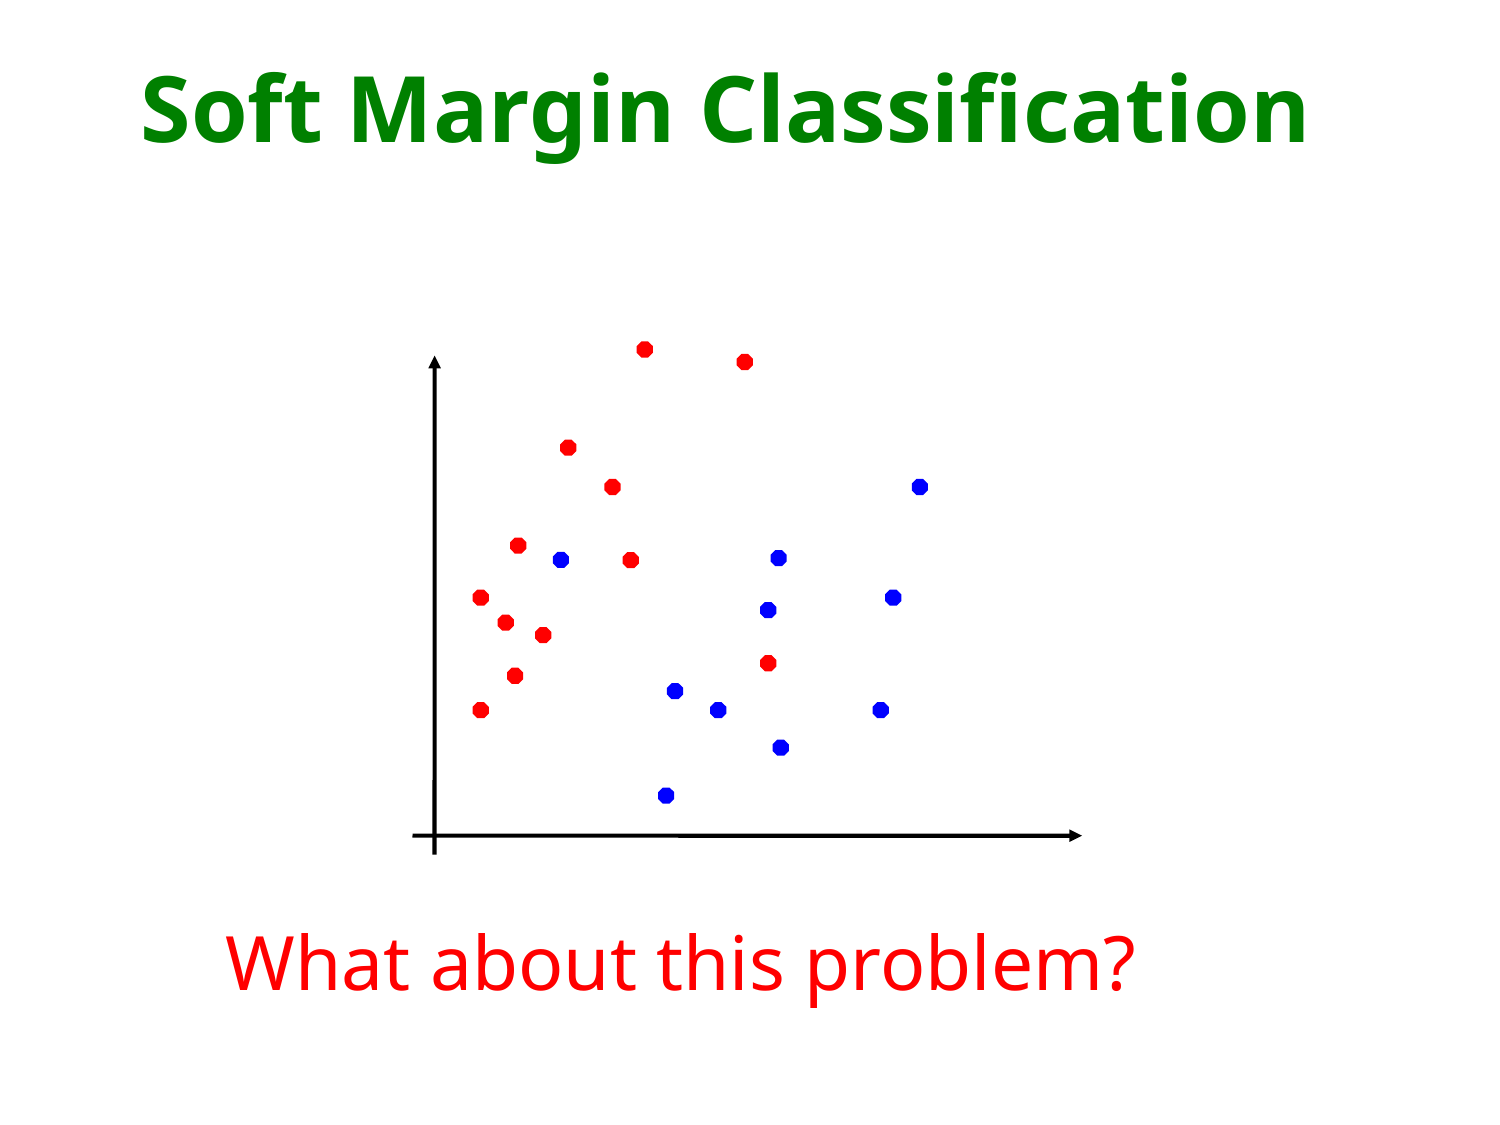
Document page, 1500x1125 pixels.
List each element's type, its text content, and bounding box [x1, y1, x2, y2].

text_box [553, 552, 569, 568]
text_box [873, 702, 889, 718]
text_box [773, 740, 789, 755]
text_box [737, 354, 753, 370]
text_box [623, 552, 639, 568]
text_box [710, 702, 726, 718]
text_box [473, 590, 489, 605]
title Soft Margin Classification [74, 12, 1426, 201]
text_box [760, 655, 776, 671]
text_box [605, 479, 620, 495]
text_box [912, 479, 928, 495]
text_box [412, 829, 1083, 842]
text_box [637, 342, 653, 357]
text_box [535, 627, 551, 643]
text_box [510, 538, 526, 553]
text_box [498, 615, 514, 630]
text_box What about this problem? [137, 924, 1225, 1012]
text_box [658, 788, 674, 803]
text_box [507, 668, 523, 684]
text_box [760, 602, 776, 618]
text_box [771, 550, 786, 566]
text_box [667, 683, 683, 699]
text_box [560, 440, 576, 455]
text_box [473, 702, 489, 718]
text_box [885, 590, 901, 605]
text_box [428, 355, 441, 835]
